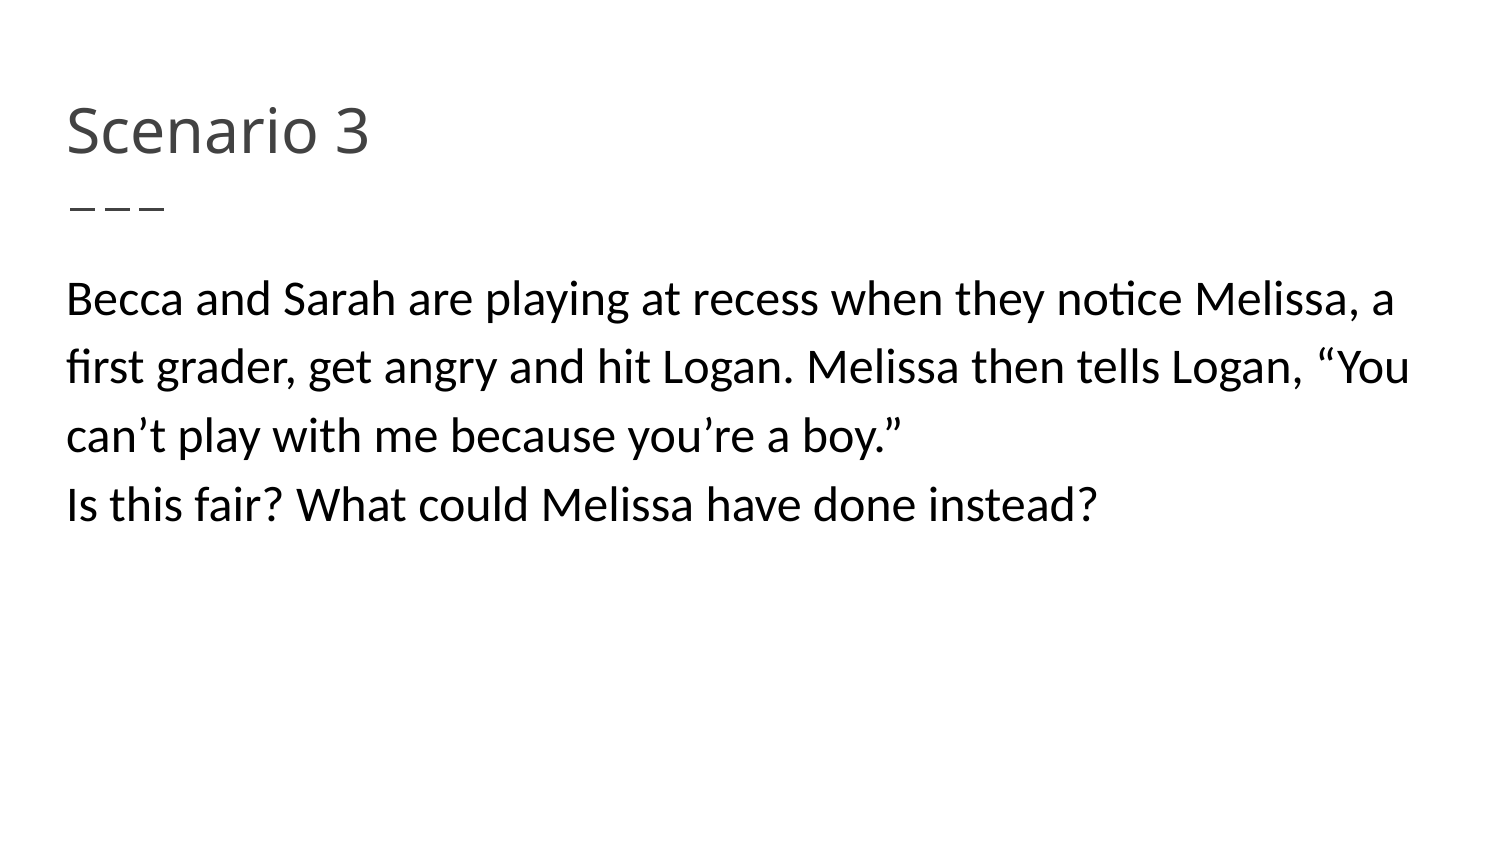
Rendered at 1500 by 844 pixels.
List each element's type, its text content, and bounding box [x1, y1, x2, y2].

list Becca and Sarah are playing at recess when they notice Melissa, a first grader, get angry and hit Logan. Melissa then tells Logan, “You can’t play with me because you’re a boy.” Is this fair? What could Melissa have done instead? [51, 240, 1449, 750]
title Scenario 3 [51, 61, 1449, 182]
